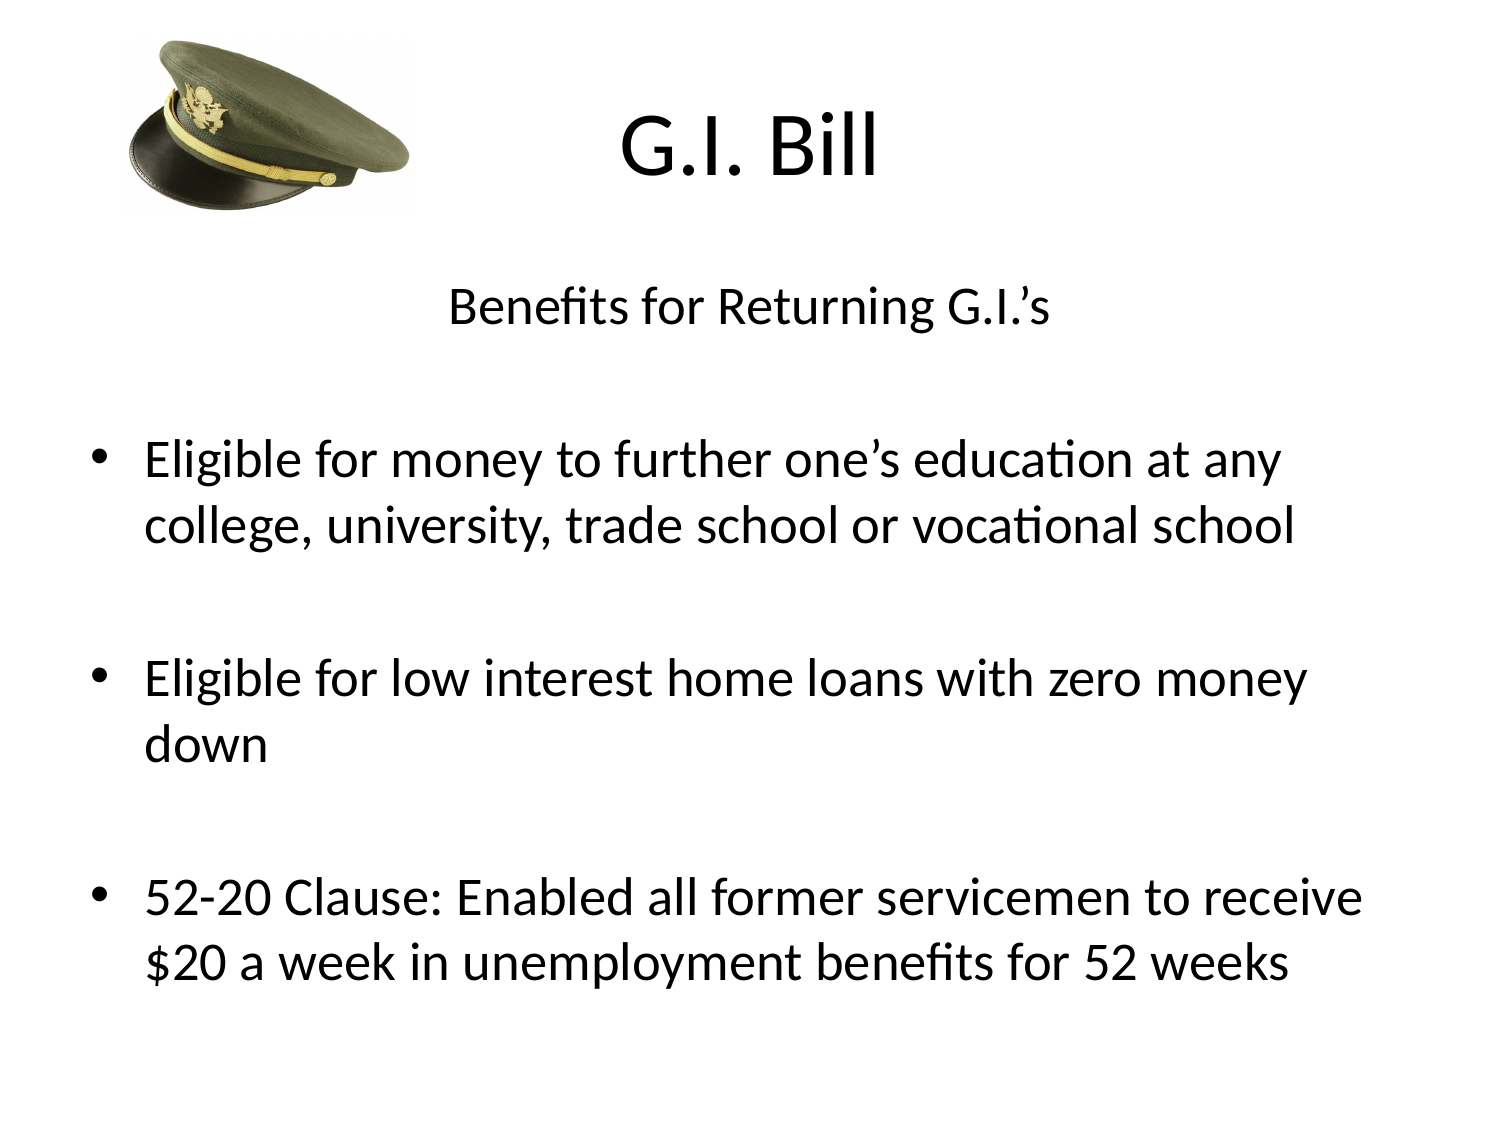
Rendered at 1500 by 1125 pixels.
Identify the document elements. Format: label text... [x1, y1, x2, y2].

list Benefits for Returning G.I.’s Eligible for money to further one’s education at any college, university, trade school or vocational school Eligible for low interest home loans with zero money down 52-20 Clause: Enabled all former servicemen to receive $20 a week in unemployment benefits for 52 weeks [75, 262, 1425, 1005]
title G.I. Bill [75, 45, 1425, 233]
picture [124, 37, 413, 213]
